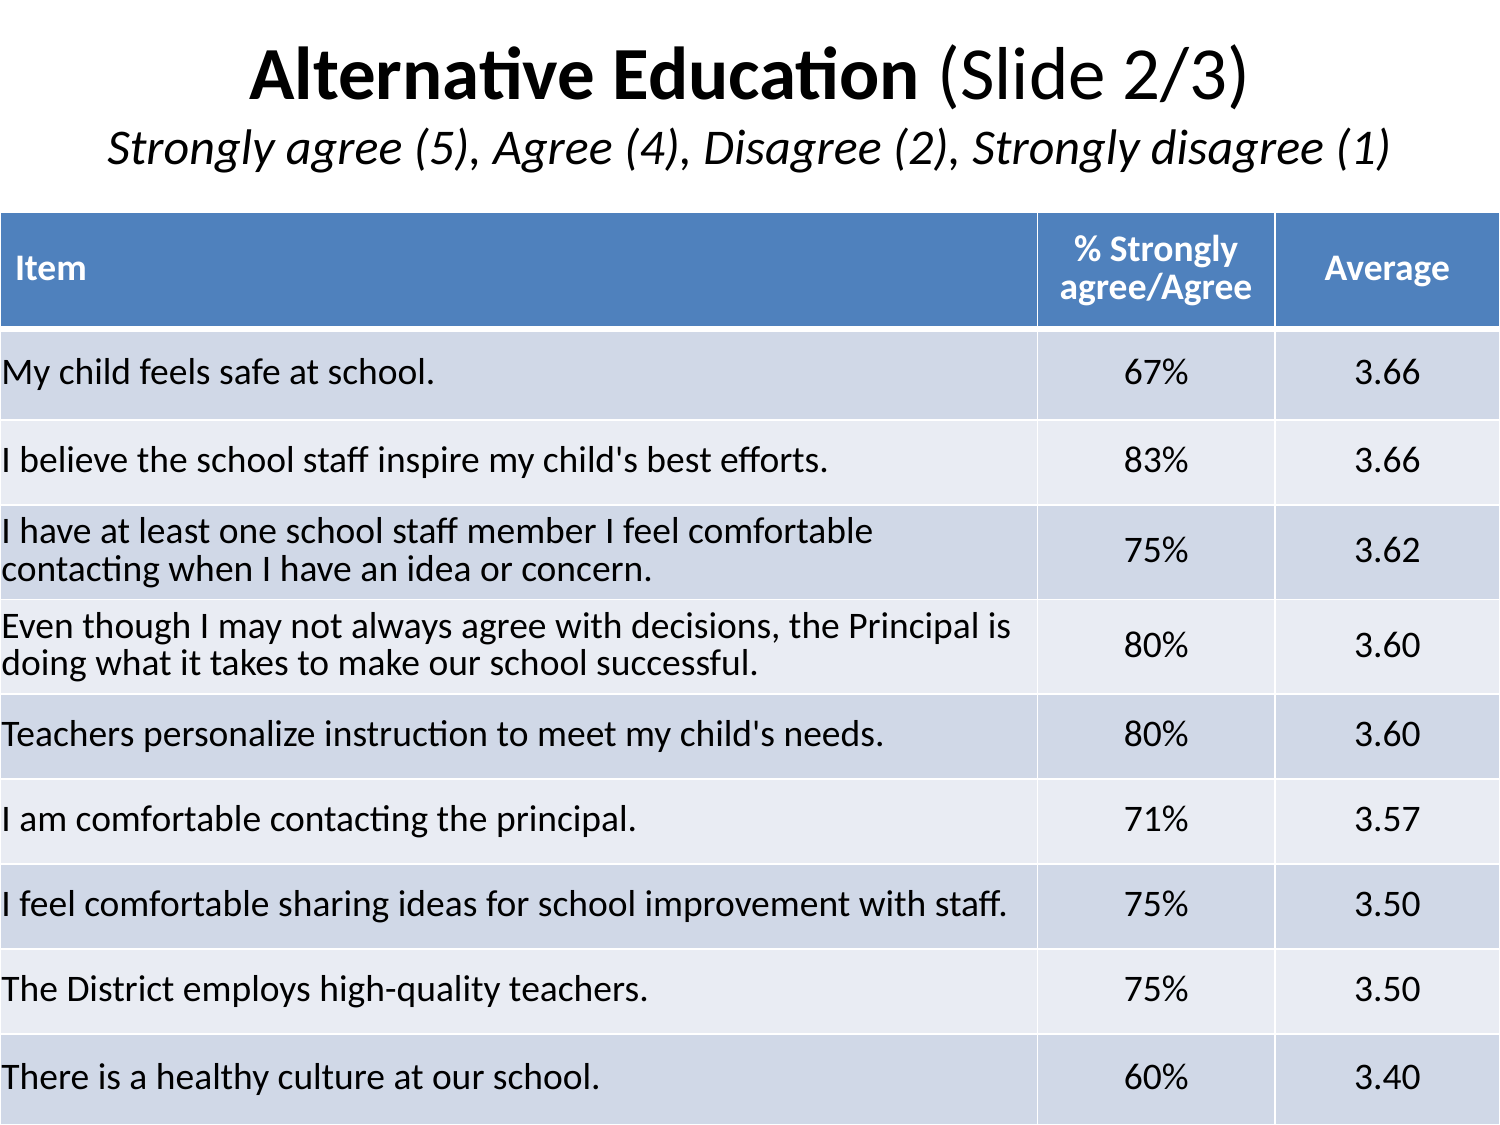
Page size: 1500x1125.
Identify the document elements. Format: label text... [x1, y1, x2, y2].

table_cell 83% [1038, 421, 1274, 504]
table_cell There is a healthy culture at our school. [1, 1035, 1037, 1124]
table_cell 67% [1038, 332, 1274, 419]
table_cell The District employs high-quality teachers. [1, 950, 1037, 1033]
table_cell 80% [1038, 600, 1274, 693]
table_cell 71% [1038, 780, 1274, 863]
table_cell 75% [1038, 950, 1274, 1033]
table_cell I believe the school staff inspire my child's best efforts. [1, 421, 1037, 504]
table_cell 75% [1038, 865, 1274, 948]
table_cell My child feels safe at school. [1, 332, 1037, 419]
table_cell 3.62 [1276, 506, 1499, 599]
table_cell 3.57 [1276, 780, 1499, 863]
table_cell 60% [1038, 1035, 1274, 1124]
table_header % Strongly agree/Agree [1038, 213, 1274, 326]
table_cell 80% [1038, 695, 1274, 778]
title Alternative Education (Slide 2/3) Strongly agree (5), Agree (4), Disagree (2), Strongly disagree (1) [0, 0, 1500, 200]
table_cell Even though I may not always agree with decisions, the Principal is doing what it takes to make our school successful. [1, 600, 1037, 693]
table_cell I am comfortable contacting the principal. [1, 780, 1037, 863]
table_cell 75% [1038, 506, 1274, 599]
table_cell I feel comfortable sharing ideas for school improvement with staff. [1, 865, 1037, 948]
table_cell 3.50 [1276, 950, 1499, 1033]
table_cell 3.60 [1276, 695, 1499, 778]
table_cell Teachers personalize instruction to meet my child's needs. [1, 695, 1037, 778]
table_cell 3.60 [1276, 600, 1499, 693]
table_cell I have at least one school staff member I feel comfortable contacting when I have an idea or concern. [1, 506, 1037, 599]
table_cell 3.66 [1276, 332, 1499, 419]
table_header Average [1276, 213, 1499, 326]
table_cell 3.50 [1276, 865, 1499, 948]
table_header Item [1, 213, 1037, 326]
table_cell 3.40 [1276, 1035, 1499, 1124]
table_cell 3.66 [1276, 421, 1499, 504]
